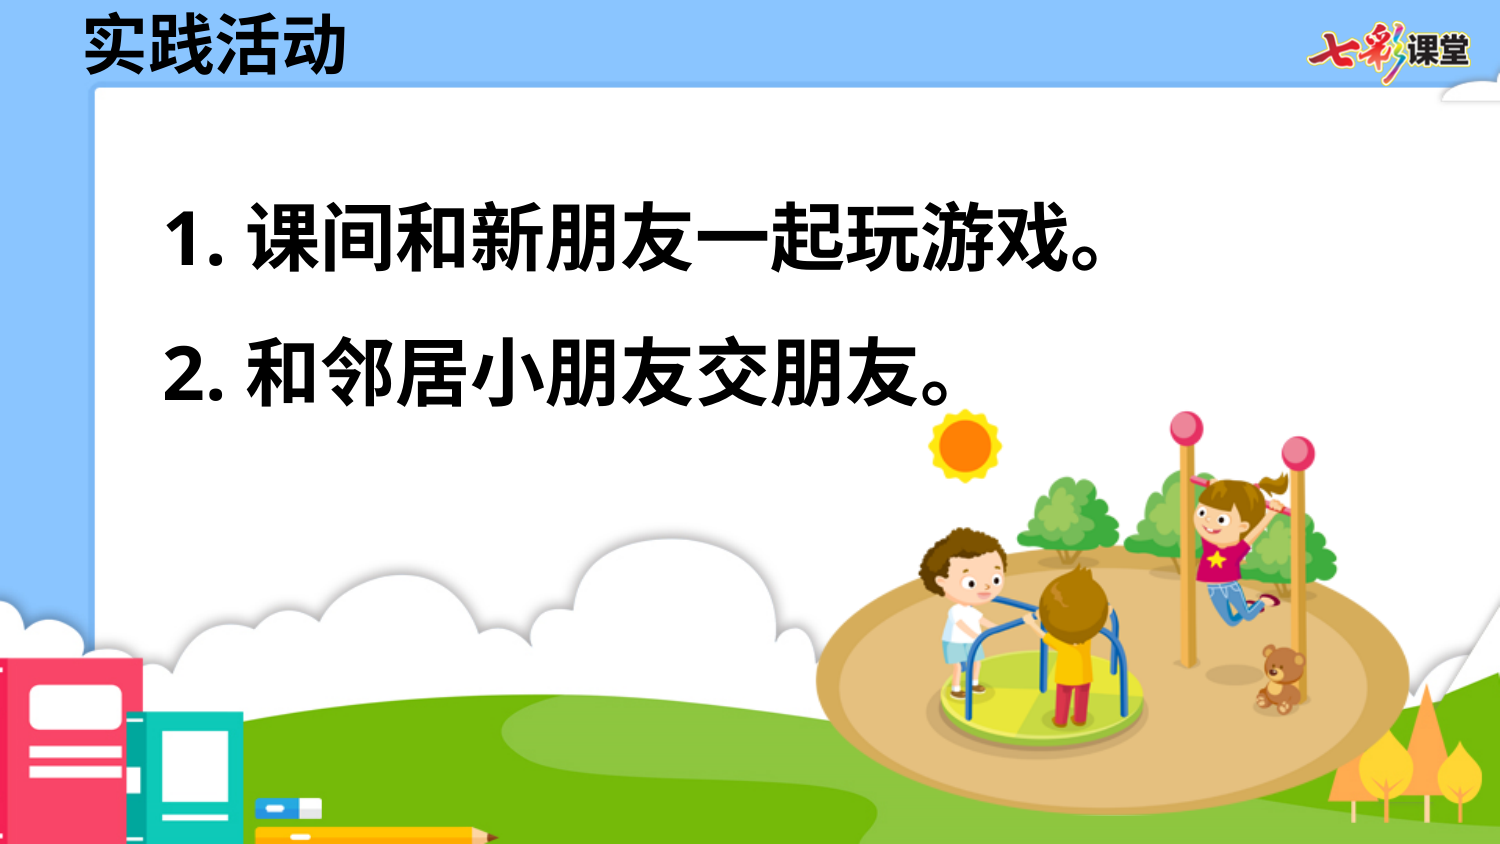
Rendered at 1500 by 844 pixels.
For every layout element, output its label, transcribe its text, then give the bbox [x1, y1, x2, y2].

picture [0, 0, 1500, 844]
text_box 1.课间和新朋友一起玩游戏。 2.和邻居小朋友交朋友。 [147, 138, 1211, 424]
text_box 实践活动 [66, 0, 364, 90]
